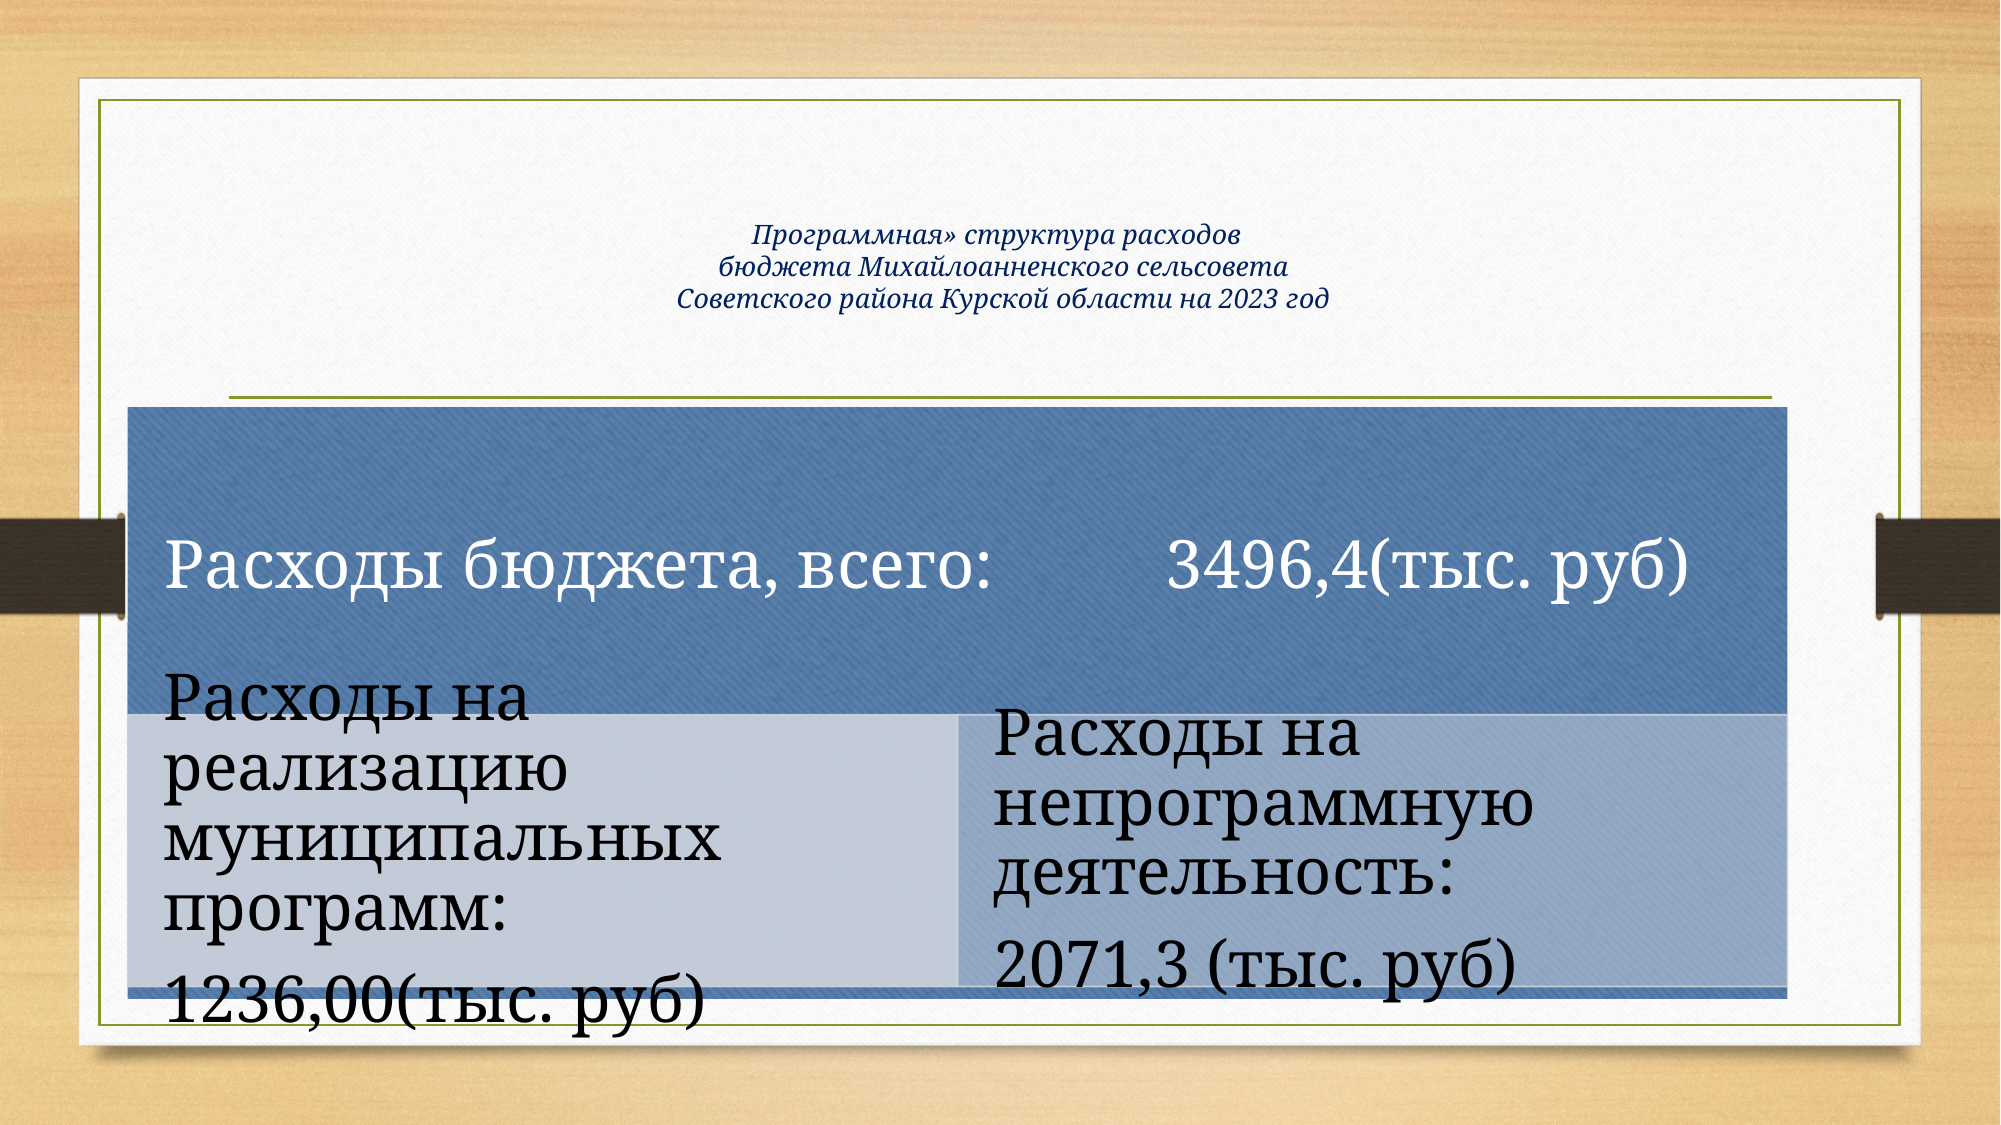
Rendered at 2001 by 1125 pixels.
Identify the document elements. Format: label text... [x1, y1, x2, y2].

picture [0, 0, 2001, 1125]
title Программная» структура расходов бюджета Михайлоанненского сельсовета Советского района Курской области на 2023 год [212, 208, 1788, 359]
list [127, 407, 1788, 999]
